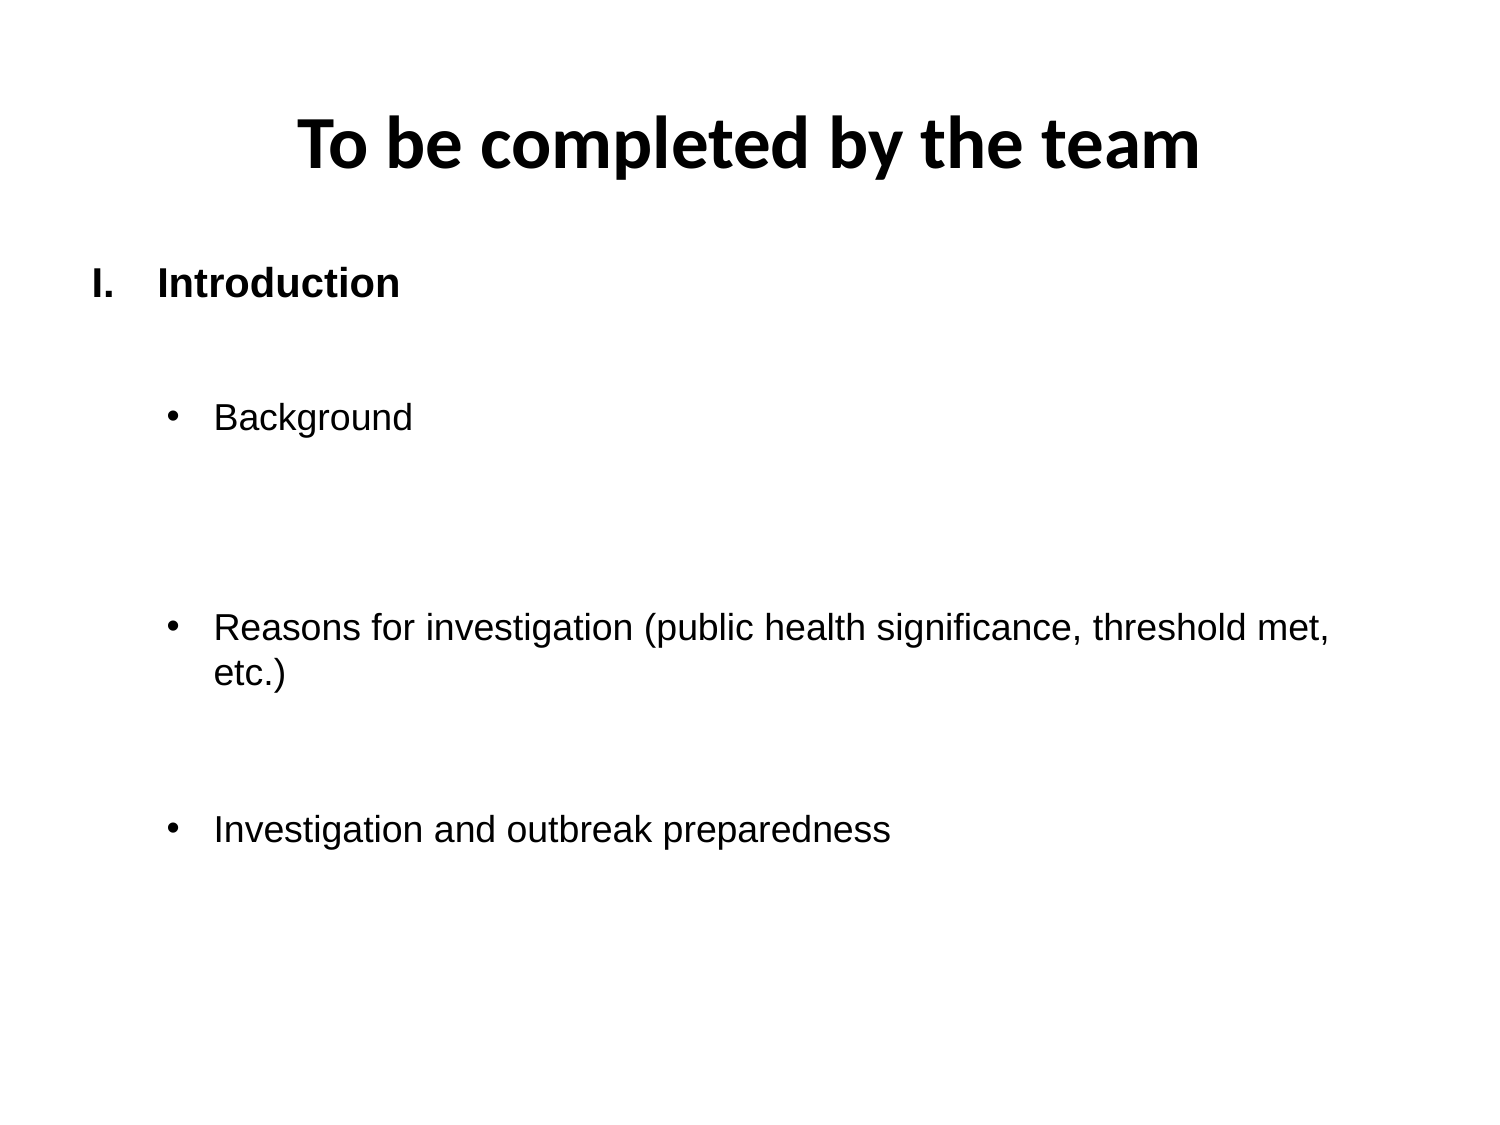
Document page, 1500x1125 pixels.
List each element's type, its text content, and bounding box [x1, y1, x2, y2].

title To be completed by the team [75, 45, 1425, 233]
text_box Introduction Background Reasons for investigation (public health significance, threshold met, etc.) Investigation and outbreak preparedness [76, 208, 1427, 951]
